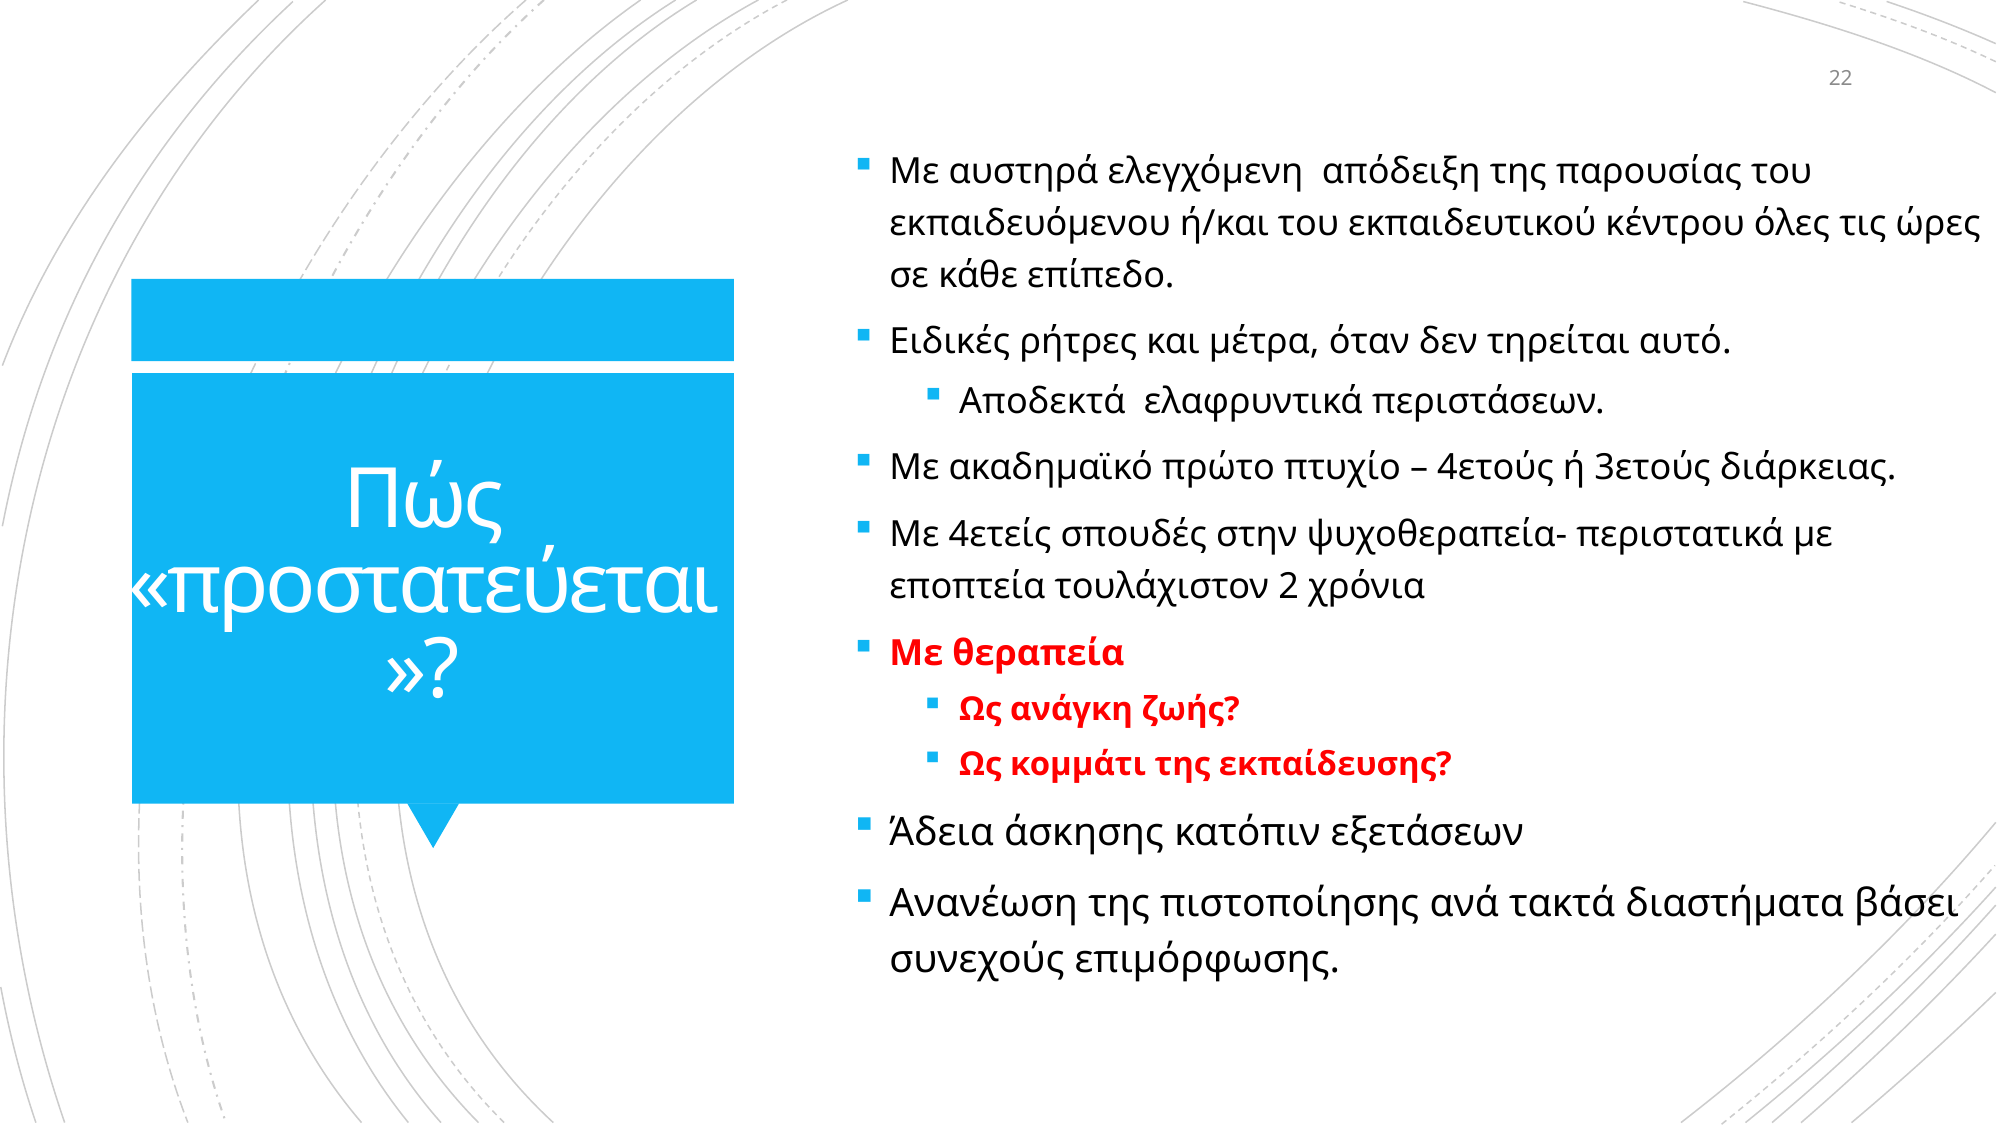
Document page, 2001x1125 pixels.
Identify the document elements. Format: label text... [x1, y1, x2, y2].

list Με αυστηρά ελεγχόμενη απόδειξη της παρουσίας του εκπαιδευόμενου ή/και του εκπαιδευτικού κέντρου όλες τις ώρες σε κάθε επίπεδο. Ειδικές ρήτρες και μέτρα, όταν δεν τηρείται αυτό. Αποδεκτά ελαφρυντικά περιστάσεων. Με ακαδημαϊκό πρώτο πτυχίο – 4ετούς ή 3ετούς διάρκειας. Με 4ετείς σπουδές στην ψυχοθεραπεία- περιστατικά με εποπτεία τουλάχιστον 2 χρόνια Με θεραπεία Ως ανάγκη ζωής? Ως κομμάτι της εκπαίδευσης? Άδεια άσκησης κατόπιν εξετάσεων Ανανέωση της πιστοποίησης ανά τακτά διαστήματα βάσει συνεχούς επιμόρφωσης. [839, 131, 2000, 993]
title Πώς «προστατεύεται»? [81, 385, 763, 789]
slide_number 22 [1717, 52, 1868, 105]
